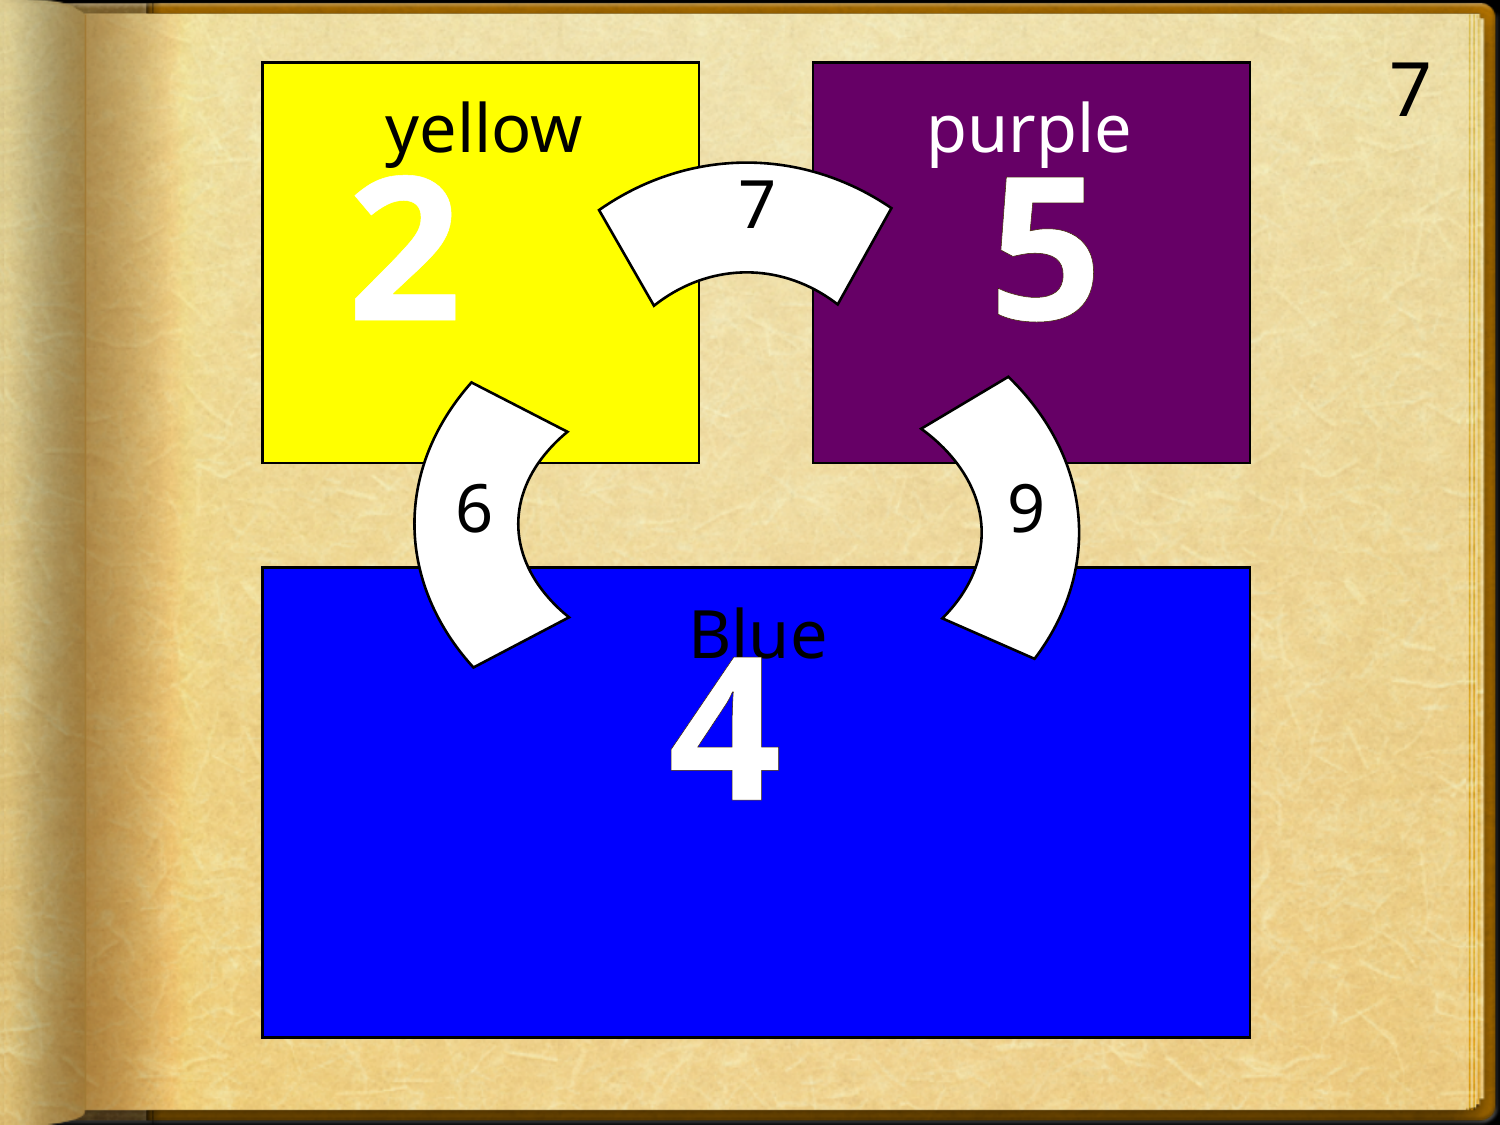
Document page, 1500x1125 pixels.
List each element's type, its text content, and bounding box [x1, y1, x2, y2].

text_box 7 [1374, 34, 1488, 140]
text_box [261, 61, 1251, 1039]
picture [0, 0, 1500, 1125]
